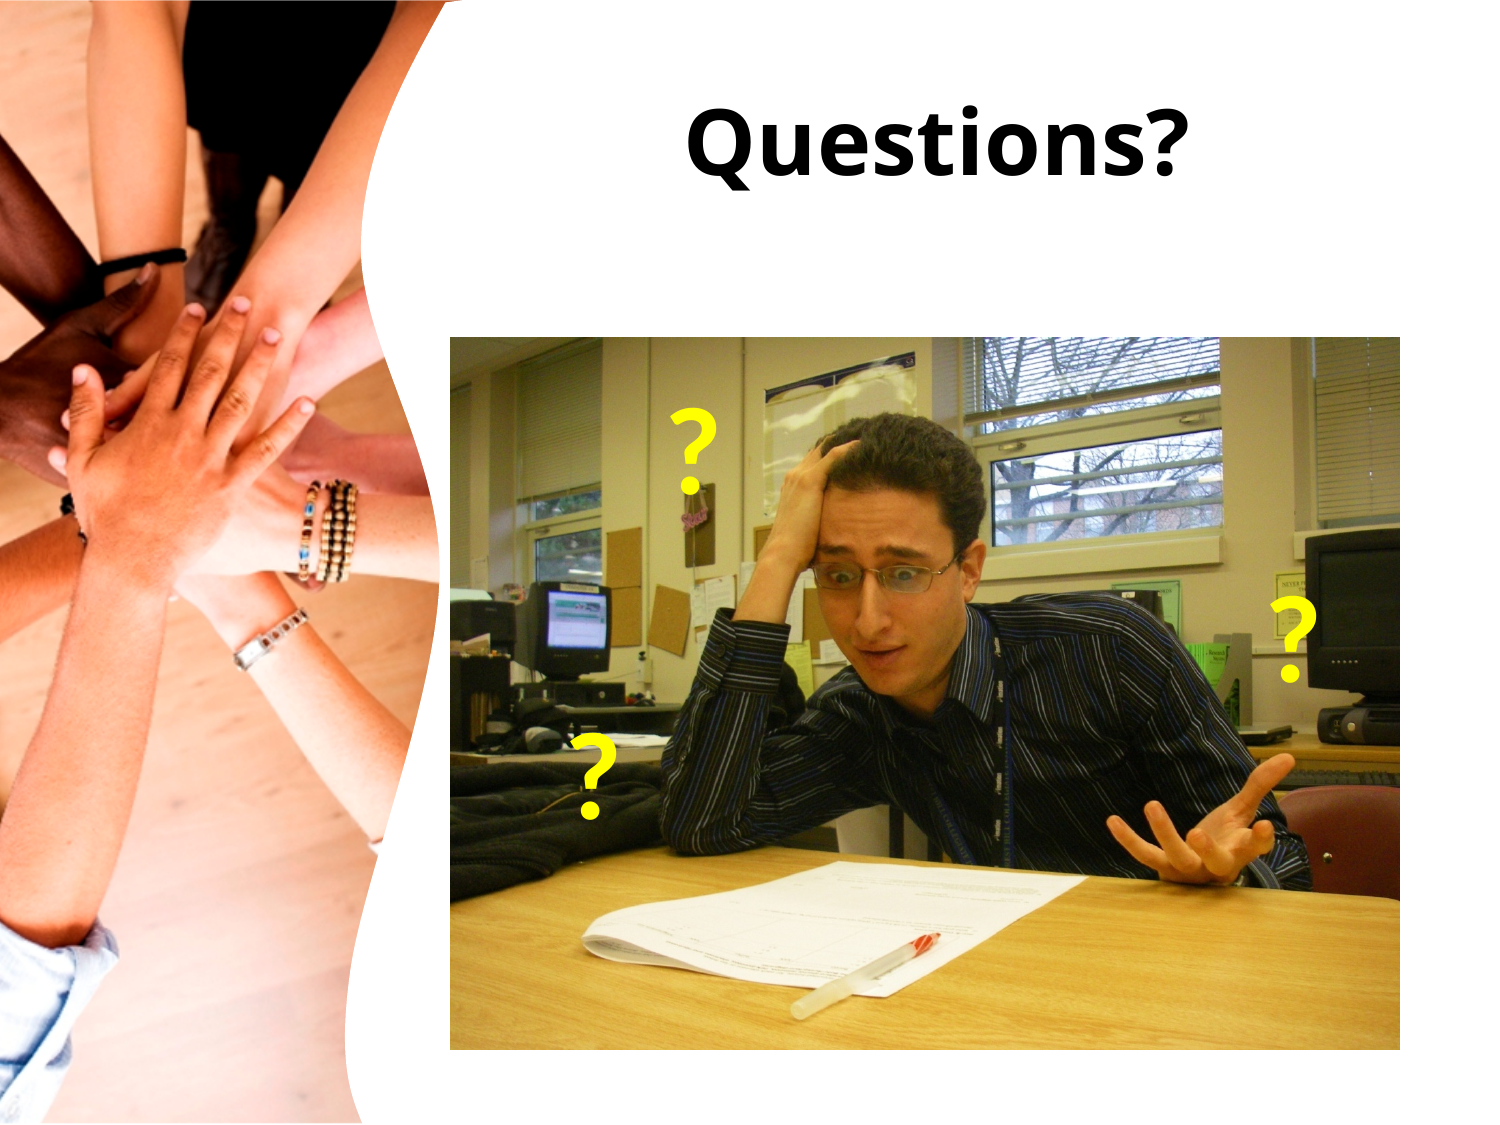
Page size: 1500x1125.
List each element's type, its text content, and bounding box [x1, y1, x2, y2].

picture [0, 0, 456, 1125]
picture [449, 337, 1401, 1051]
title Questions? [450, 45, 1425, 233]
